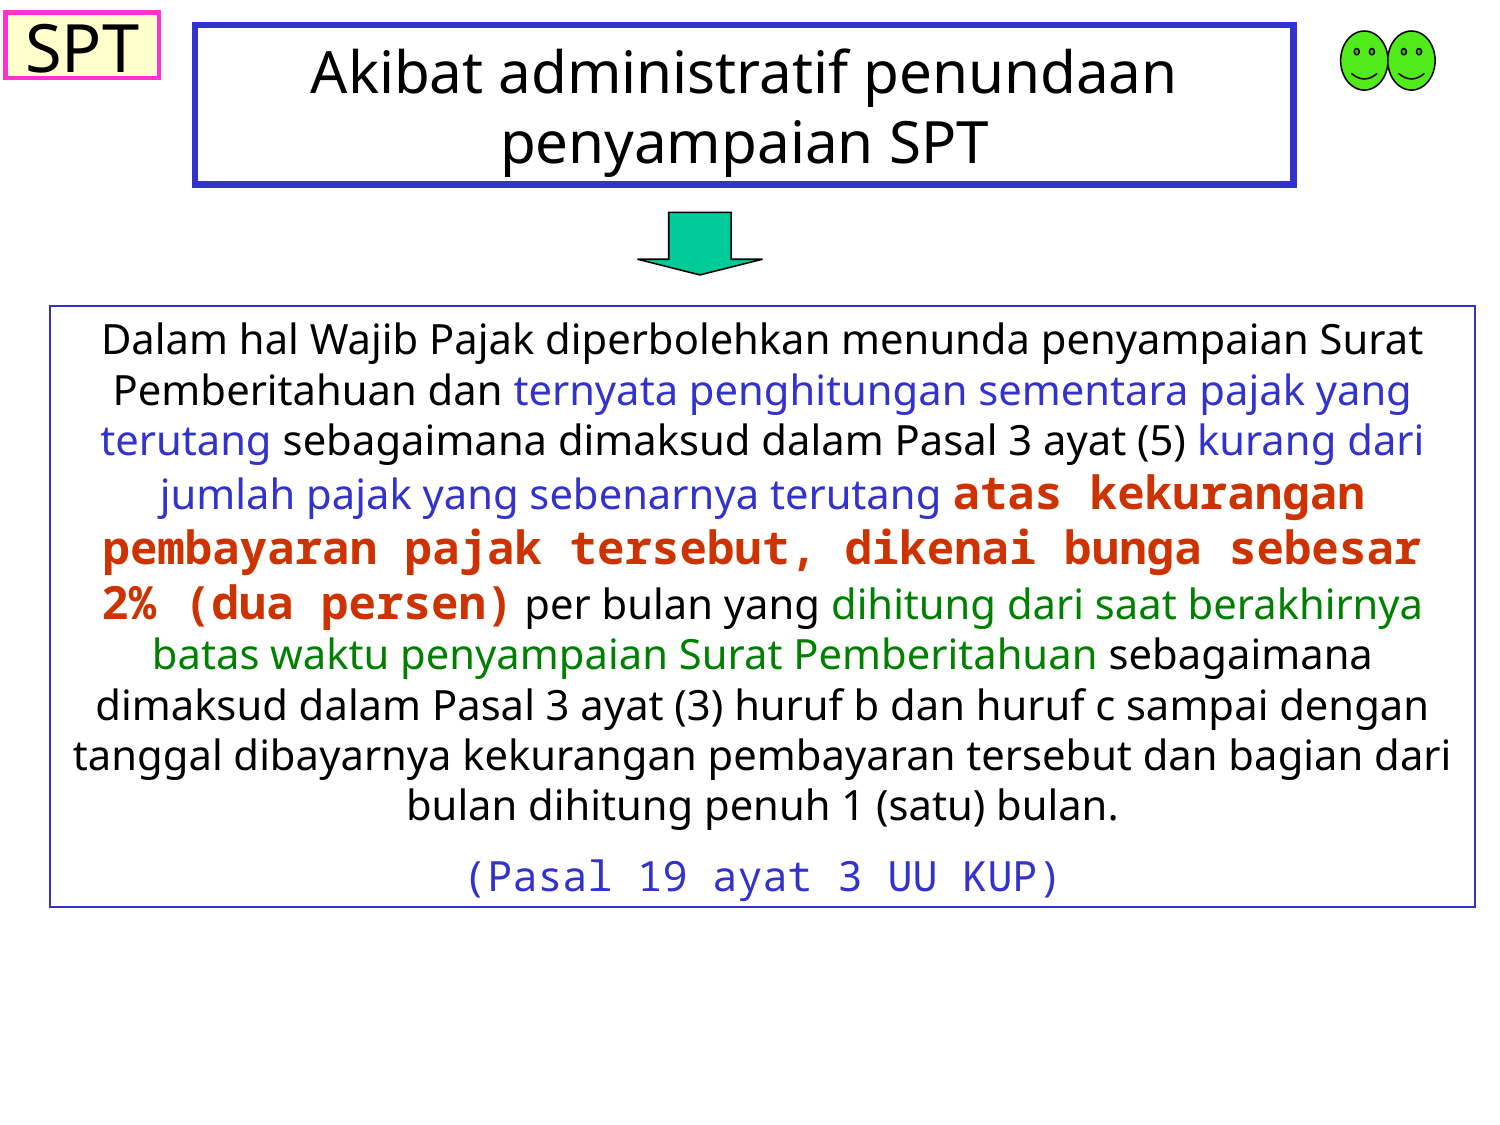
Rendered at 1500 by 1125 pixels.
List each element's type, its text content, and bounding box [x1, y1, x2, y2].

text_box [1387, 31, 1436, 91]
title Akibat administratif penundaan penyampaian SPT [194, 24, 1294, 185]
text_box [637, 212, 763, 275]
text_box Dalam hal Wajib Pajak diperbolehkan menunda penyampaian Surat Pemberitahuan dan ternyata penghitungan sementara pajak yang terutang sebagaimana dimaksud dalam Pasal 3 ayat (5) kurang dari jumlah pajak yang sebenarnya terutang atas kekurangan pembayaran pajak tersebut, dikenai bunga sebesar 2% (dua persen) per bulan yang dihitung dari saat berakhirnya batas waktu penyampaian Surat Pemberitahuan sebagaimana dimaksud dalam Pasal 3 ayat (3) huruf b dan huruf c sampai dengan tanggal dibayarnya kekurangan pembayaran tersebut dan bagian dari bulan dihitung penuh 1 (satu) bulan. (Pasal 19 ayat 3 UU KUP) [49, 305, 1475, 907]
text_box [1340, 31, 1388, 91]
text_box SPT [5, 12, 160, 79]
